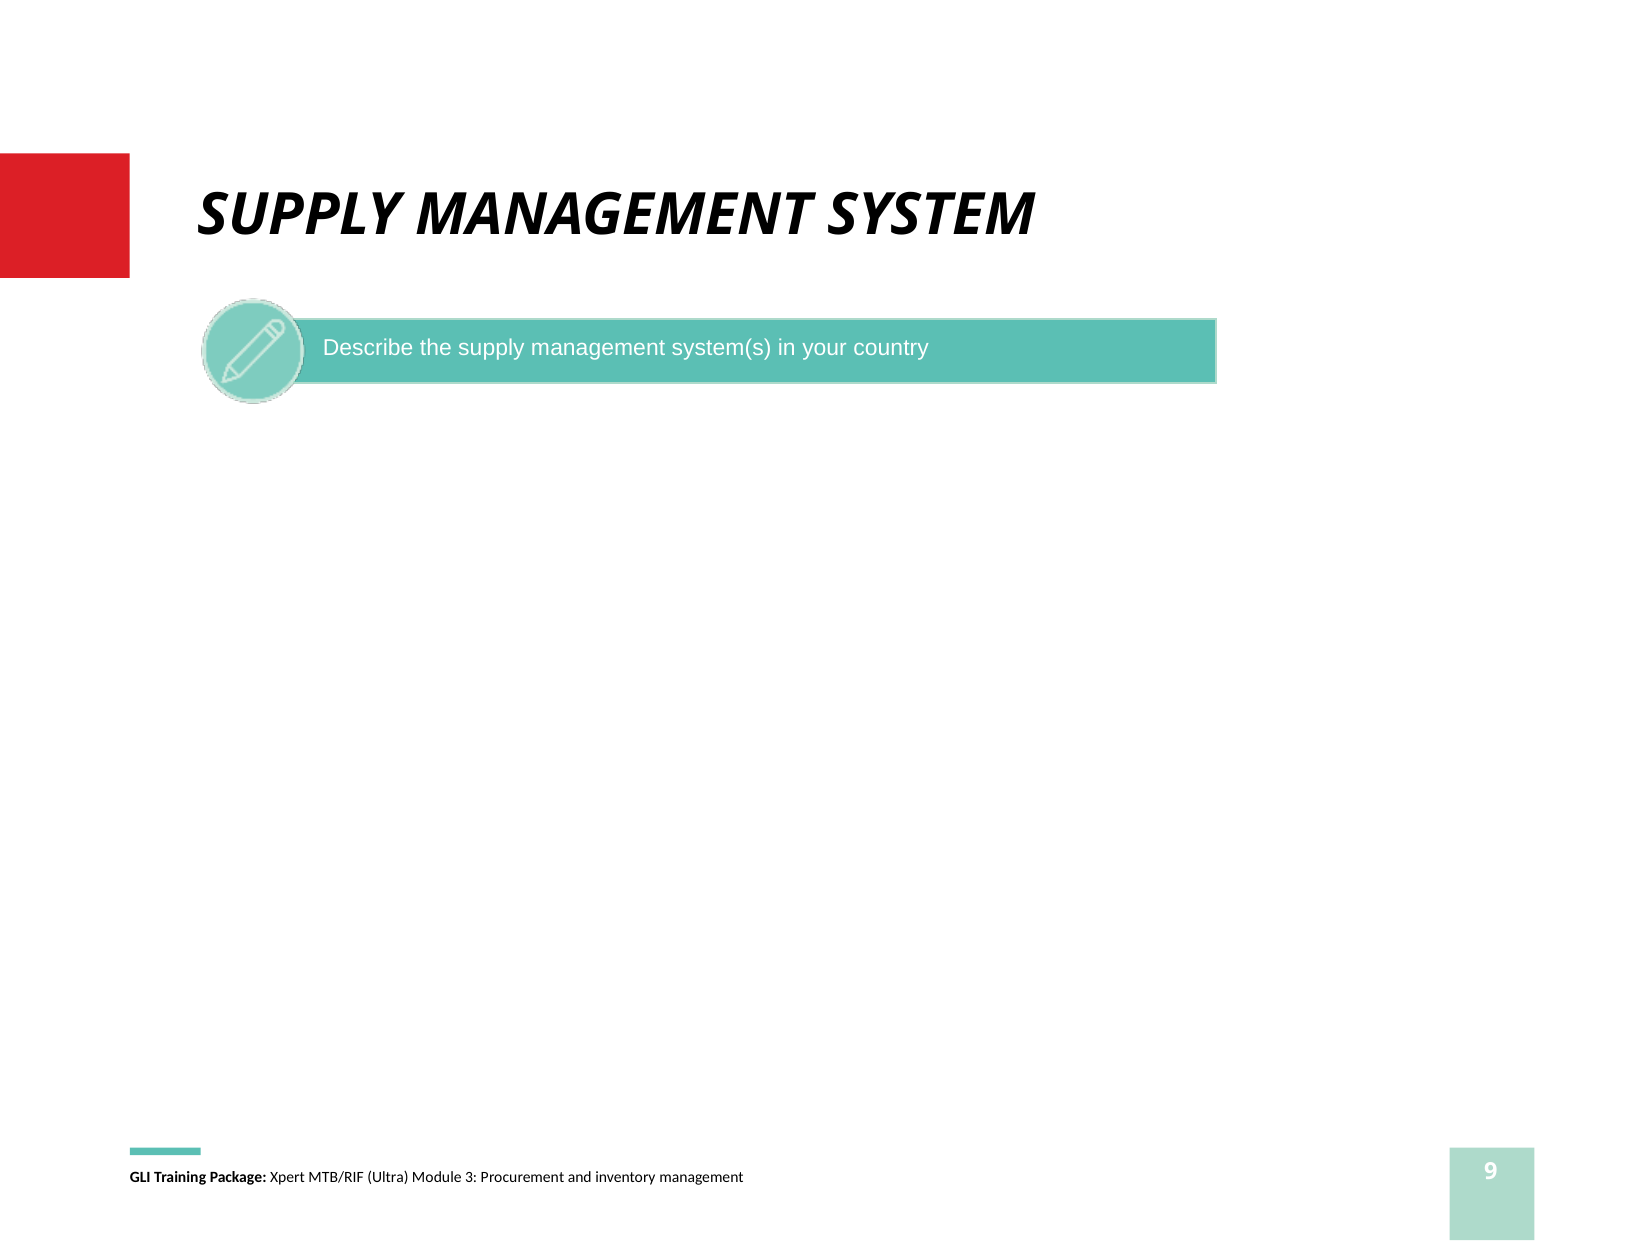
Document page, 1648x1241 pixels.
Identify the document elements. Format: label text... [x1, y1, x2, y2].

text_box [197, 294, 1216, 407]
title SUPPLY MANAGEMENT SYSTEM [197, 153, 1450, 278]
